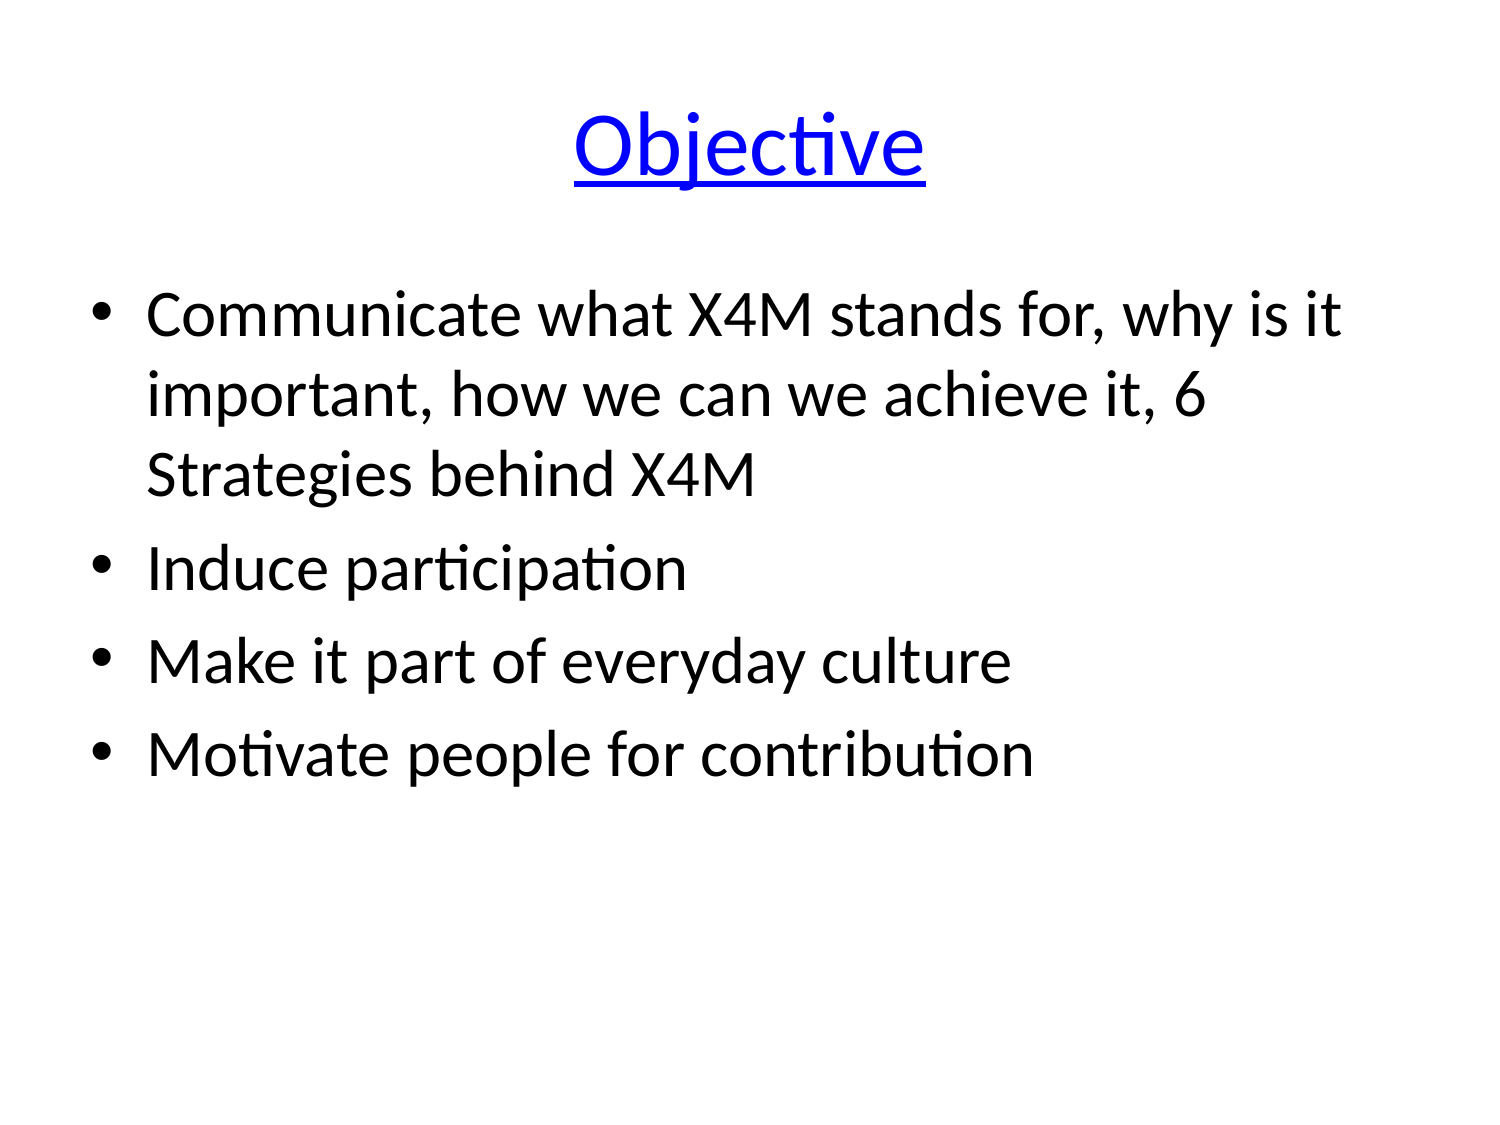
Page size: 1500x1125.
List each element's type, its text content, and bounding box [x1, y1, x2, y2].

list Communicate what X4M stands for, why is it important, how we can we achieve it, 6 Strategies behind X4M Induce participation Make it part of everyday culture Motivate people for contribution [75, 262, 1425, 1005]
title Objective [75, 45, 1425, 233]
